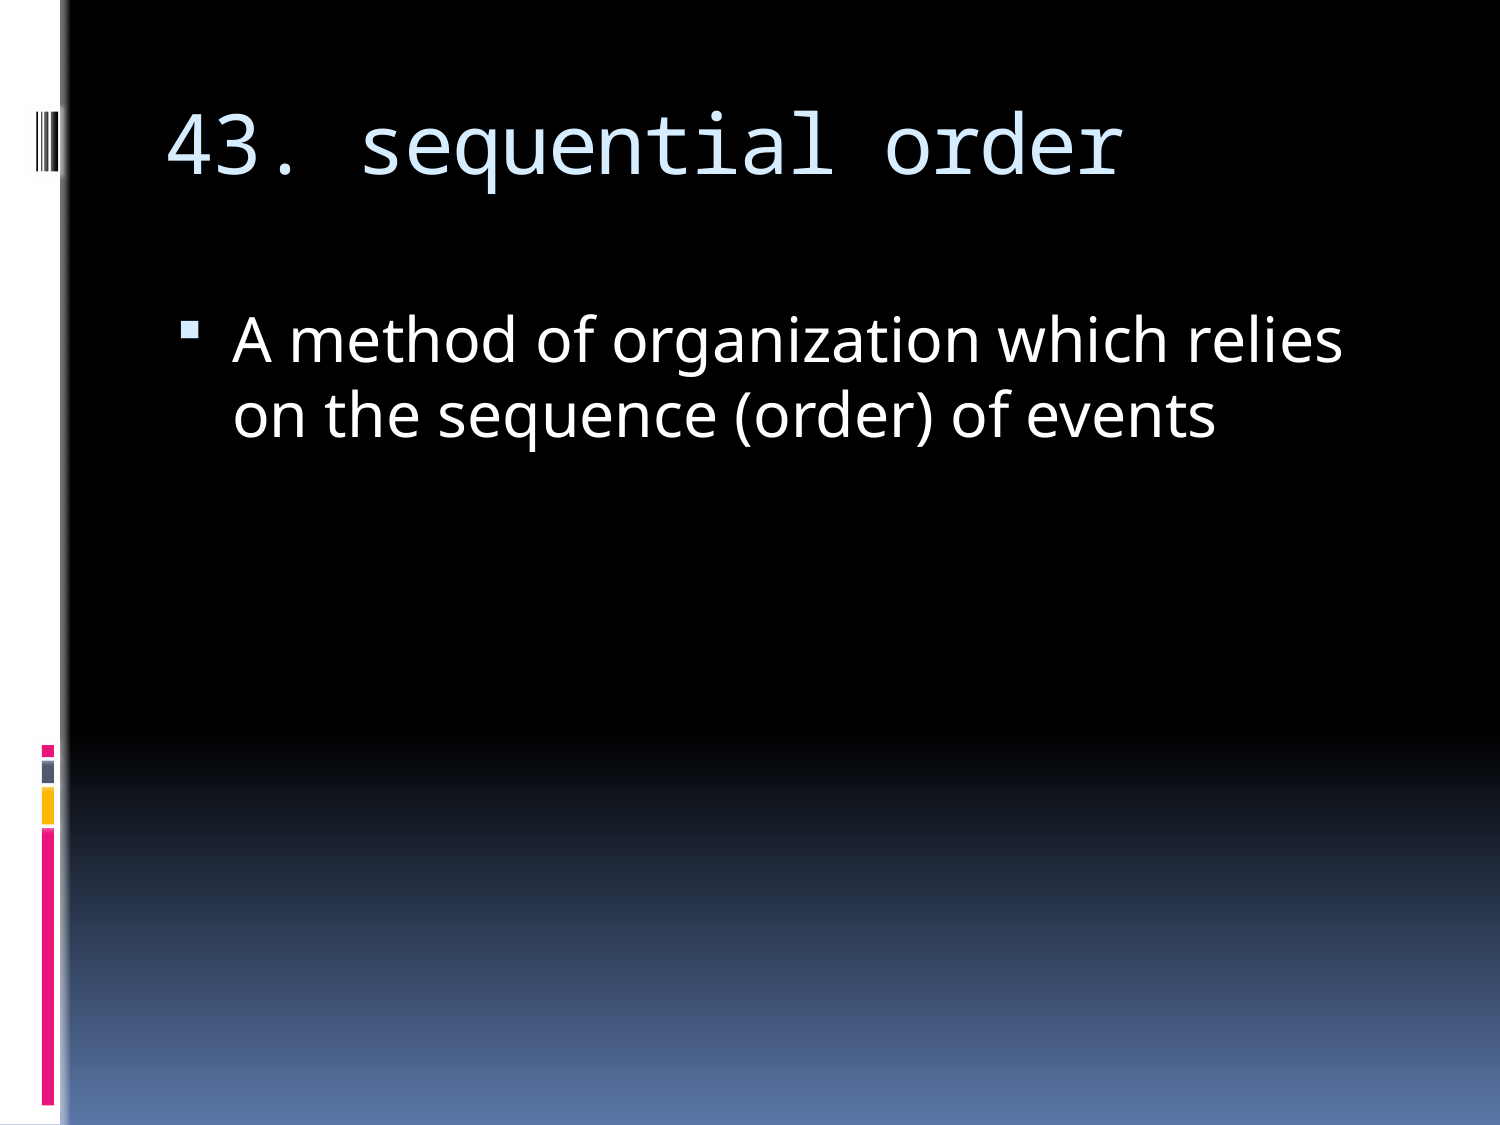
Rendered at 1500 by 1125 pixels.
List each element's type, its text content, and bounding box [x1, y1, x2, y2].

title 43. sequential order [150, 83, 1425, 234]
list A method of organization which relies on the sequence (order) of events [150, 292, 1425, 1043]
